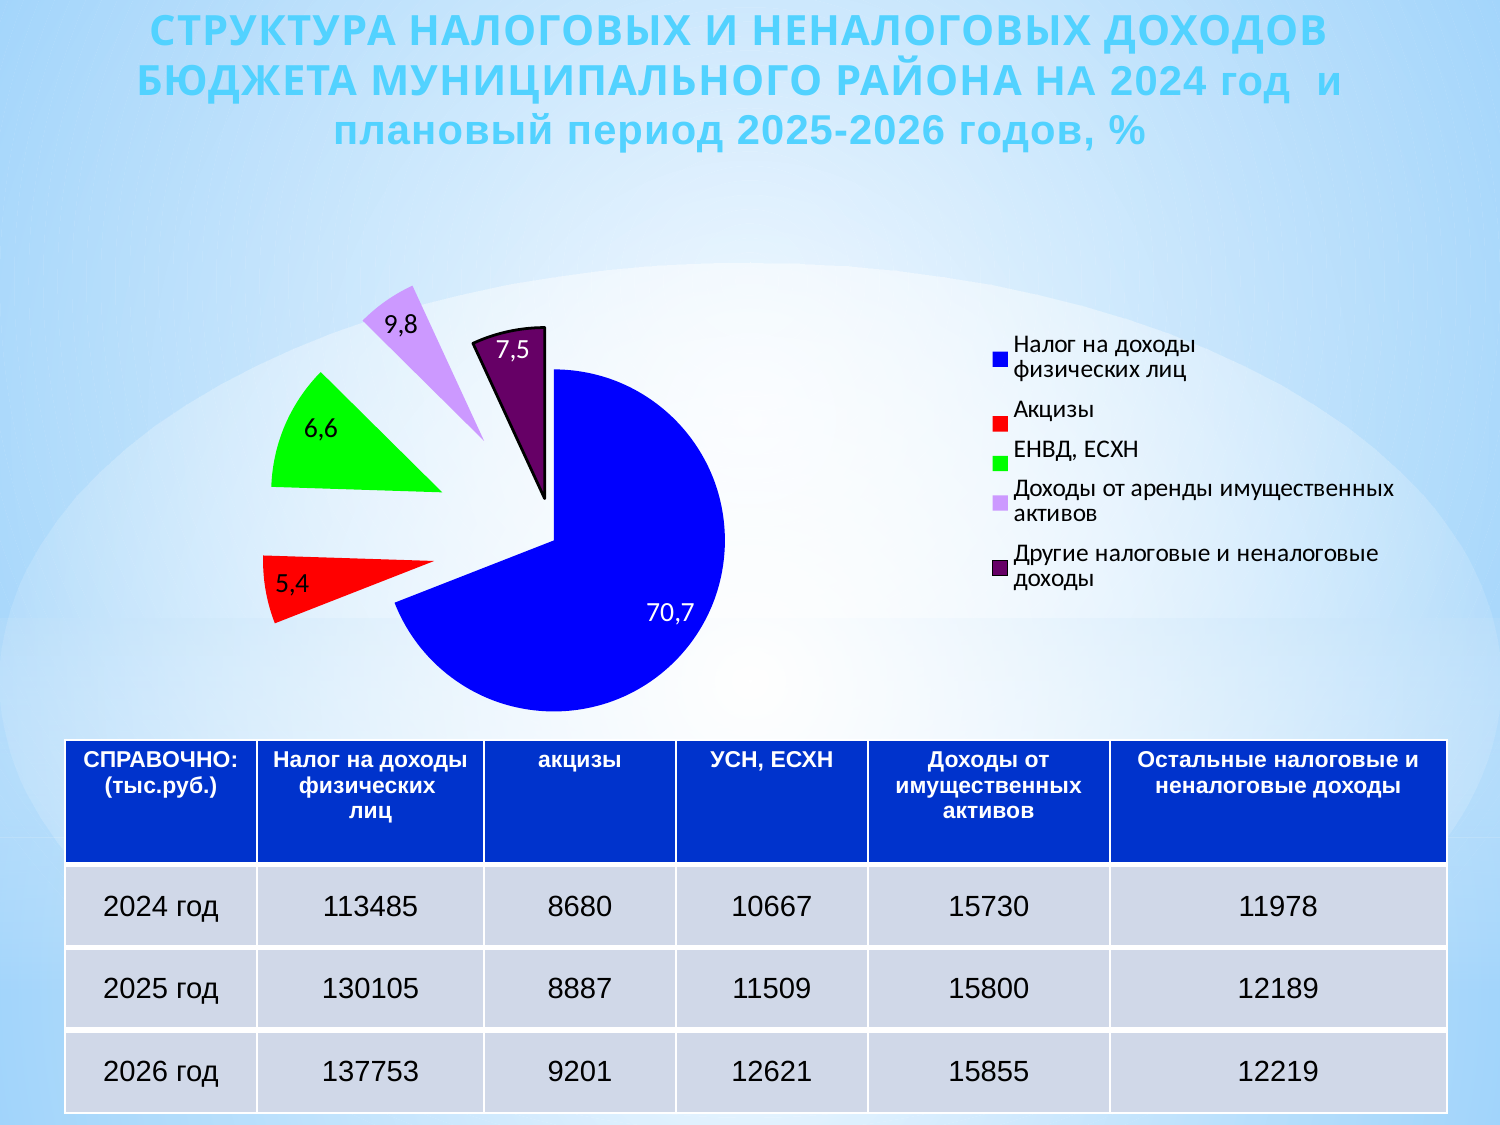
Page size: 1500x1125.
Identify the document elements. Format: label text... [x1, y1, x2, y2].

table_cell 137753 [258, 1033, 483, 1112]
table_cell 130105 [258, 950, 483, 1027]
table_header акцизы [485, 763, 675, 862]
table_cell 12219 [1111, 1033, 1446, 1112]
table_cell 15855 [869, 1033, 1109, 1112]
table_cell 2026 год [66, 1033, 256, 1112]
table_header УСН, ЕСХН [677, 763, 867, 862]
table_cell 9201 [485, 1033, 675, 1112]
table_cell 15800 [869, 950, 1109, 1027]
table_cell 8680 [485, 867, 675, 945]
chart [152, 198, 1412, 755]
table_cell 10667 [677, 867, 867, 945]
table_cell 2025 год [66, 950, 256, 1027]
table_cell 11978 [1111, 867, 1446, 945]
text_box СТРУКТУРА НАЛОГОВЫХ И НЕНАЛОГОВЫХ ДОХОДОВ БЮДЖЕТА МУНИЦИПАЛЬНОГО РАЙОНА НА 2024 год и плановый период 2025-2026 годов, % [64, 31, 1415, 126]
table_header Налог на доходы физических лиц [258, 763, 483, 862]
table_header СПРАВОЧНО: (тыс.руб.) [66, 741, 256, 862]
table_header Остальные налоговые и неналоговые доходы [1111, 741, 1446, 862]
table_cell 15730 [869, 867, 1109, 945]
table_cell 113485 [258, 867, 483, 945]
table_cell 12621 [677, 1033, 867, 1112]
table_header Доходы от имущественных активов [869, 763, 1109, 862]
table_cell 8887 [485, 950, 675, 1027]
table_cell 11509 [677, 950, 867, 1027]
table_cell 12189 [1111, 950, 1446, 1027]
table_cell 2024 год [66, 867, 256, 945]
